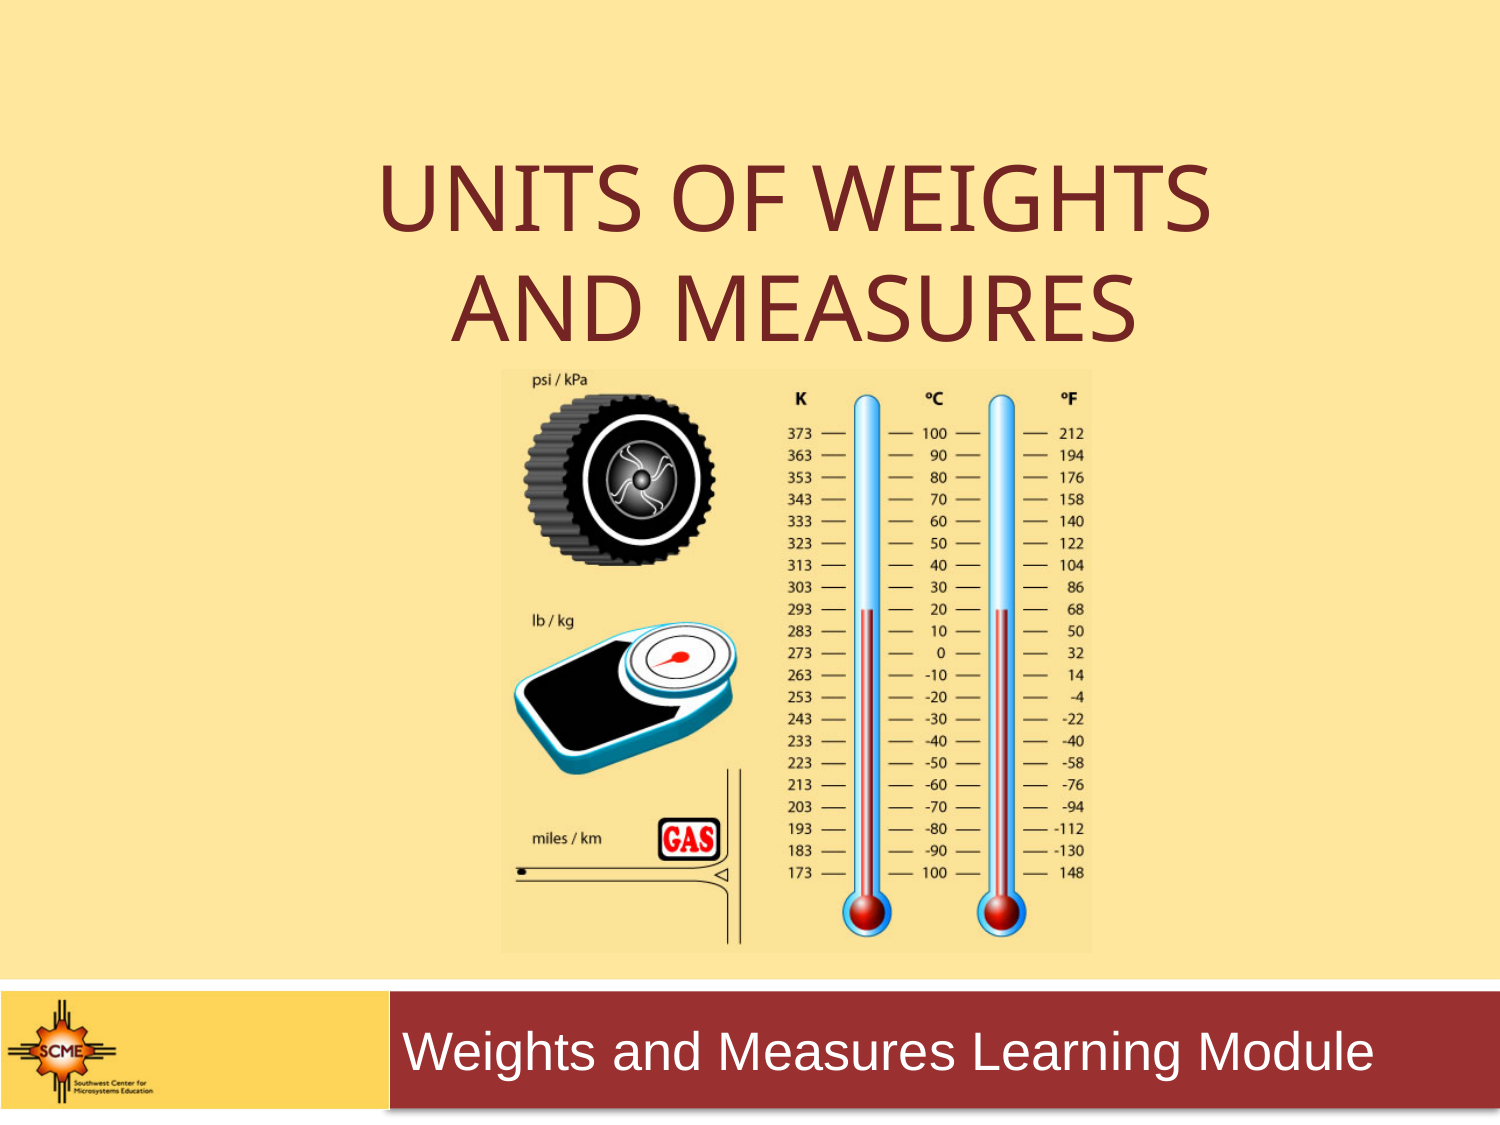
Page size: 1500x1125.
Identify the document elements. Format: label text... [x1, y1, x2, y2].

subtitle Weights and Measures Learning Module [387, 992, 1488, 1105]
title Units of weights and measures [264, 67, 1327, 368]
picture [0, 990, 390, 1110]
picture [501, 369, 1092, 953]
